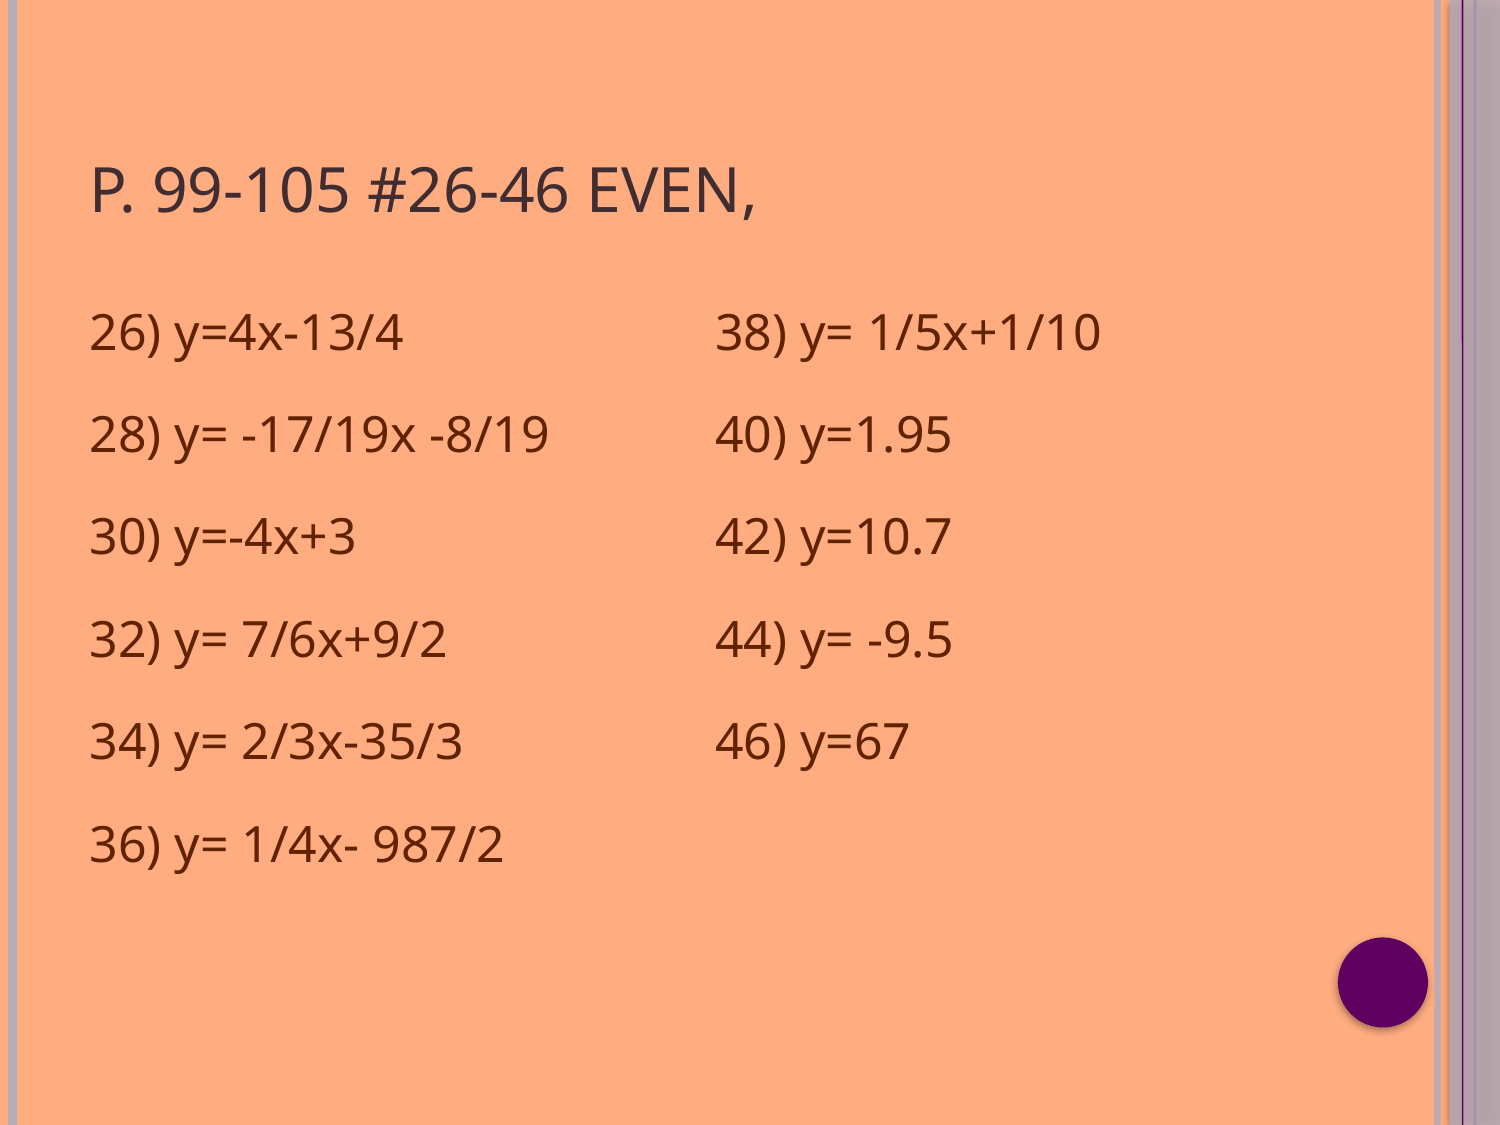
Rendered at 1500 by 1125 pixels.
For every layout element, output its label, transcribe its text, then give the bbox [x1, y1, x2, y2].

list 38) y= 1/5x+1/10 40) y=1.95 42) y=10.7 44) y= -9.5 46) y=67 [700, 262, 1301, 1013]
title P. 99-105 #26-46 even, [75, 45, 1300, 233]
list 26) y=4x-13/4 28) y= -17/19x -8/19 30) y=-4x+3 32) y= 7/6x+9/2 34) y= 2/3x-35/3 36) y= 1/4x- 987/2 [75, 262, 675, 1013]
